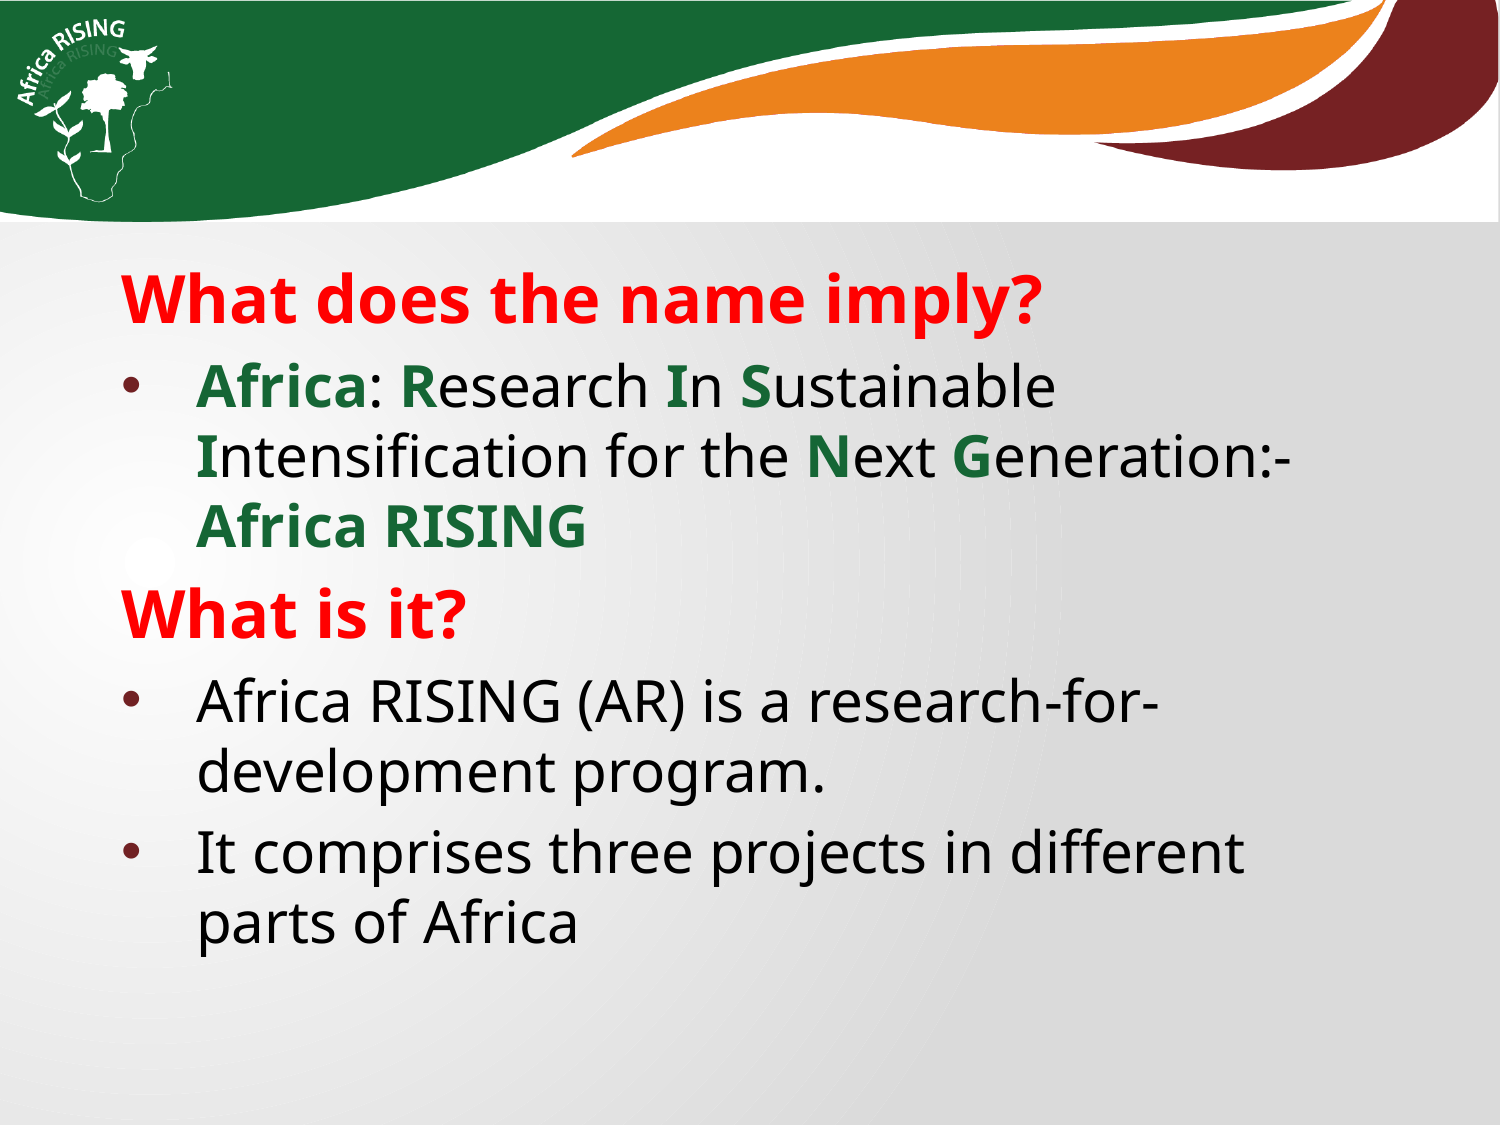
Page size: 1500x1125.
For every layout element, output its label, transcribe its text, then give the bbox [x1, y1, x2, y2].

picture [0, 0, 1499, 222]
list What does the name imply? Africa: Research In Sustainable Intensification for the Next Generation:- Africa RISING What is it? Africa RISING (AR) is a research-for-development program. It comprises three projects in different parts of Africa [87, 249, 1363, 988]
